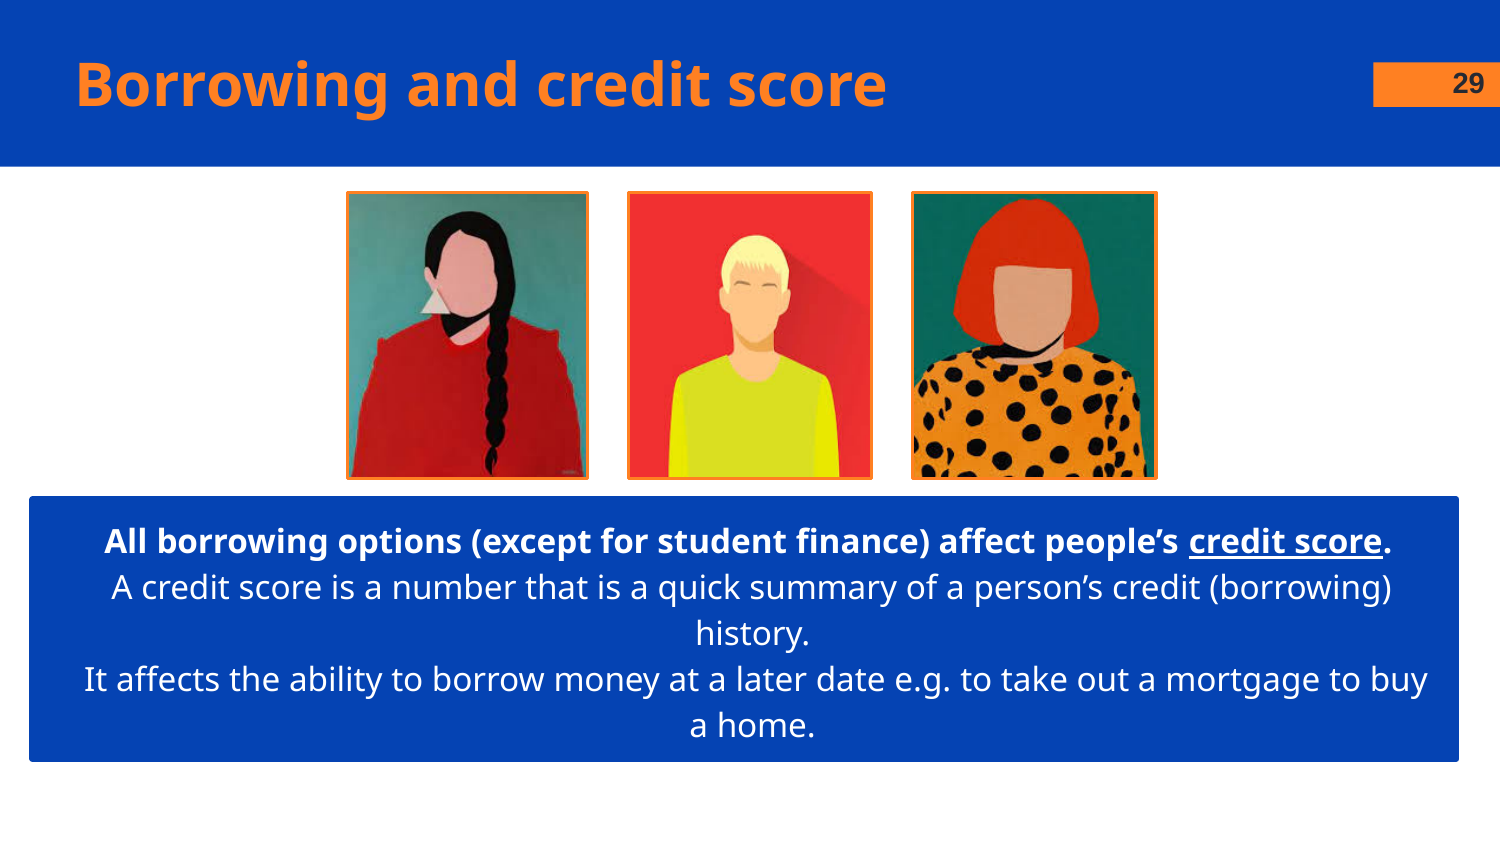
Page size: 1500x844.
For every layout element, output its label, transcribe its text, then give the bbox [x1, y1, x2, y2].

picture [349, 193, 586, 477]
slide_number ‹#› [1410, 49, 1500, 115]
text_box [1299, 759, 1457, 829]
picture [629, 193, 871, 477]
picture [914, 193, 1155, 477]
text_box All borrowing options (except for student finance) affect people’s credit score. A credit score is a number that is a quick summary of a person’s credit (borrowing) history. It affects the ability to borrow money at a later date e.g. to take out a mortgage to buy a home. [32, 499, 1457, 759]
title Borrowing and credit score [59, 40, 1328, 125]
